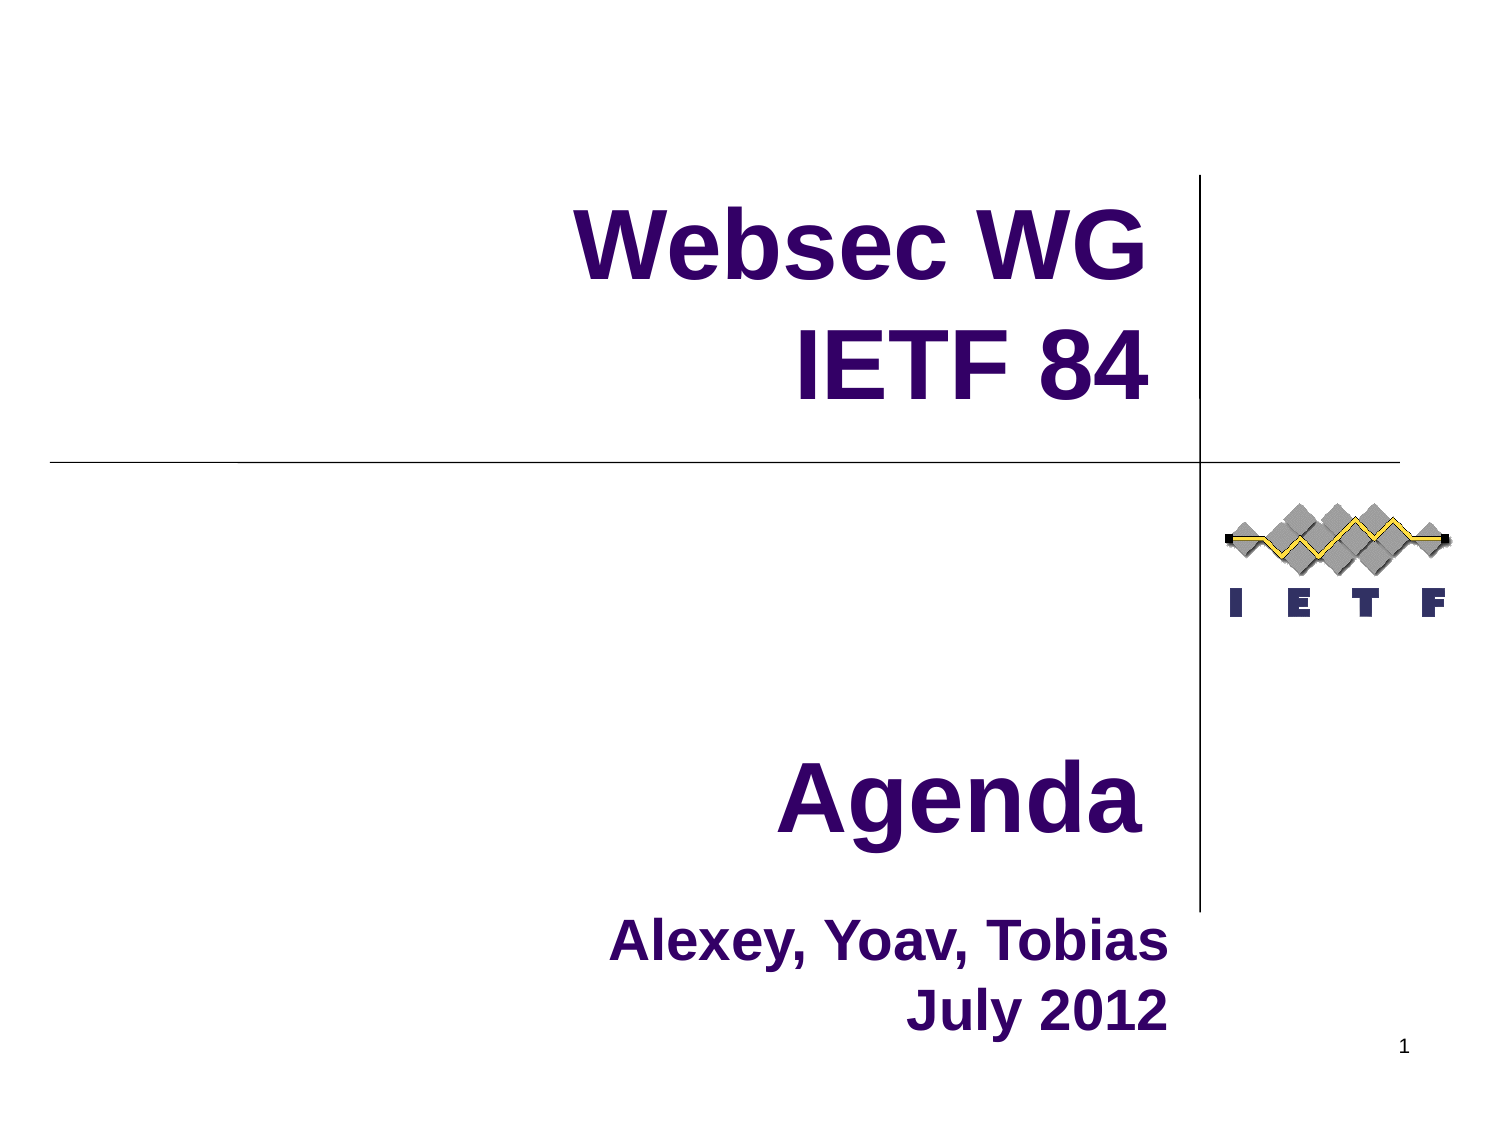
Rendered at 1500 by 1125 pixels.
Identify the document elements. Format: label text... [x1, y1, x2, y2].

picture [1212, 487, 1463, 631]
slide_number 1 [1074, 1024, 1426, 1101]
text_box Websec WG IETF 84 [51, 76, 1165, 427]
title Agenda Alexey, Yoav, Tobias July 2012 [62, 499, 1186, 1051]
